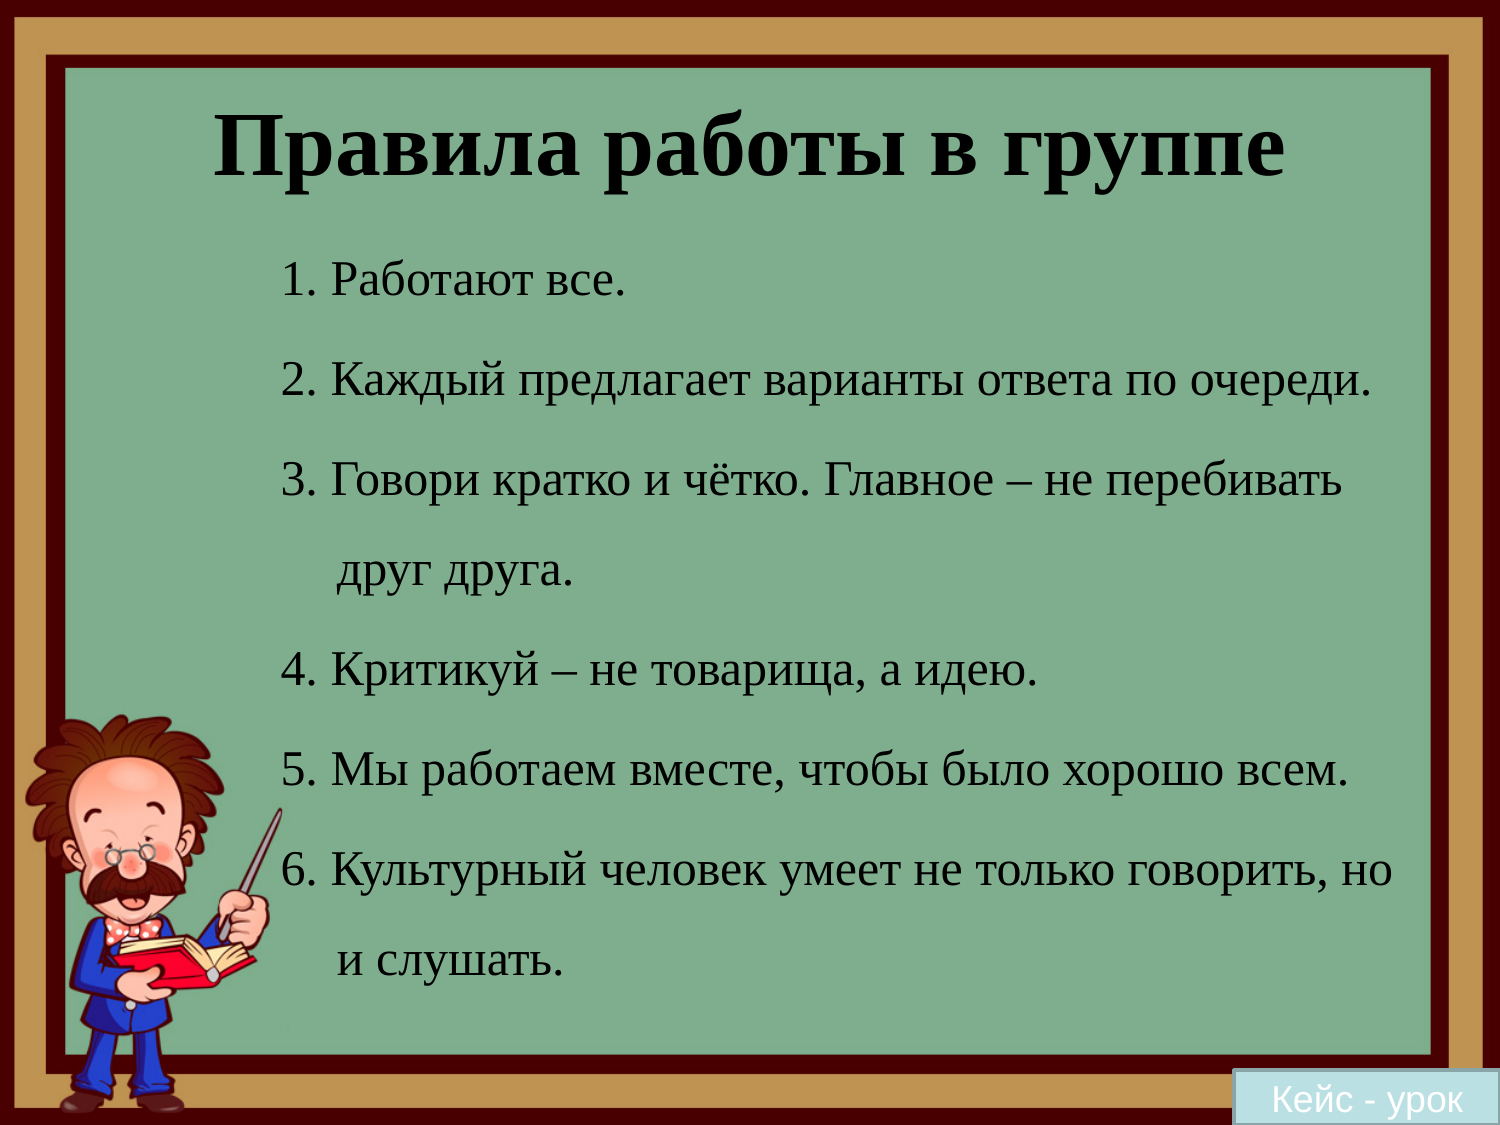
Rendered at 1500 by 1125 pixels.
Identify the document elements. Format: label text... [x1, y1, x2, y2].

text_box Кейс - урок [1232, 1068, 1500, 1125]
list 1. Работают все. 2. Каждый предлагает варианты ответа по очереди. 3. Говори кратко и чётко. Главное – не перебивать друг друга. 4. Критикуй – не товарища, а идею. 5. Мы работаем вместе, чтобы было хорошо всем. 6. Культурный человек умеет не только говорить, но и слушать. [265, 207, 1414, 951]
picture [0, 0, 1500, 1125]
title Правила работы в группе [74, 44, 1426, 233]
